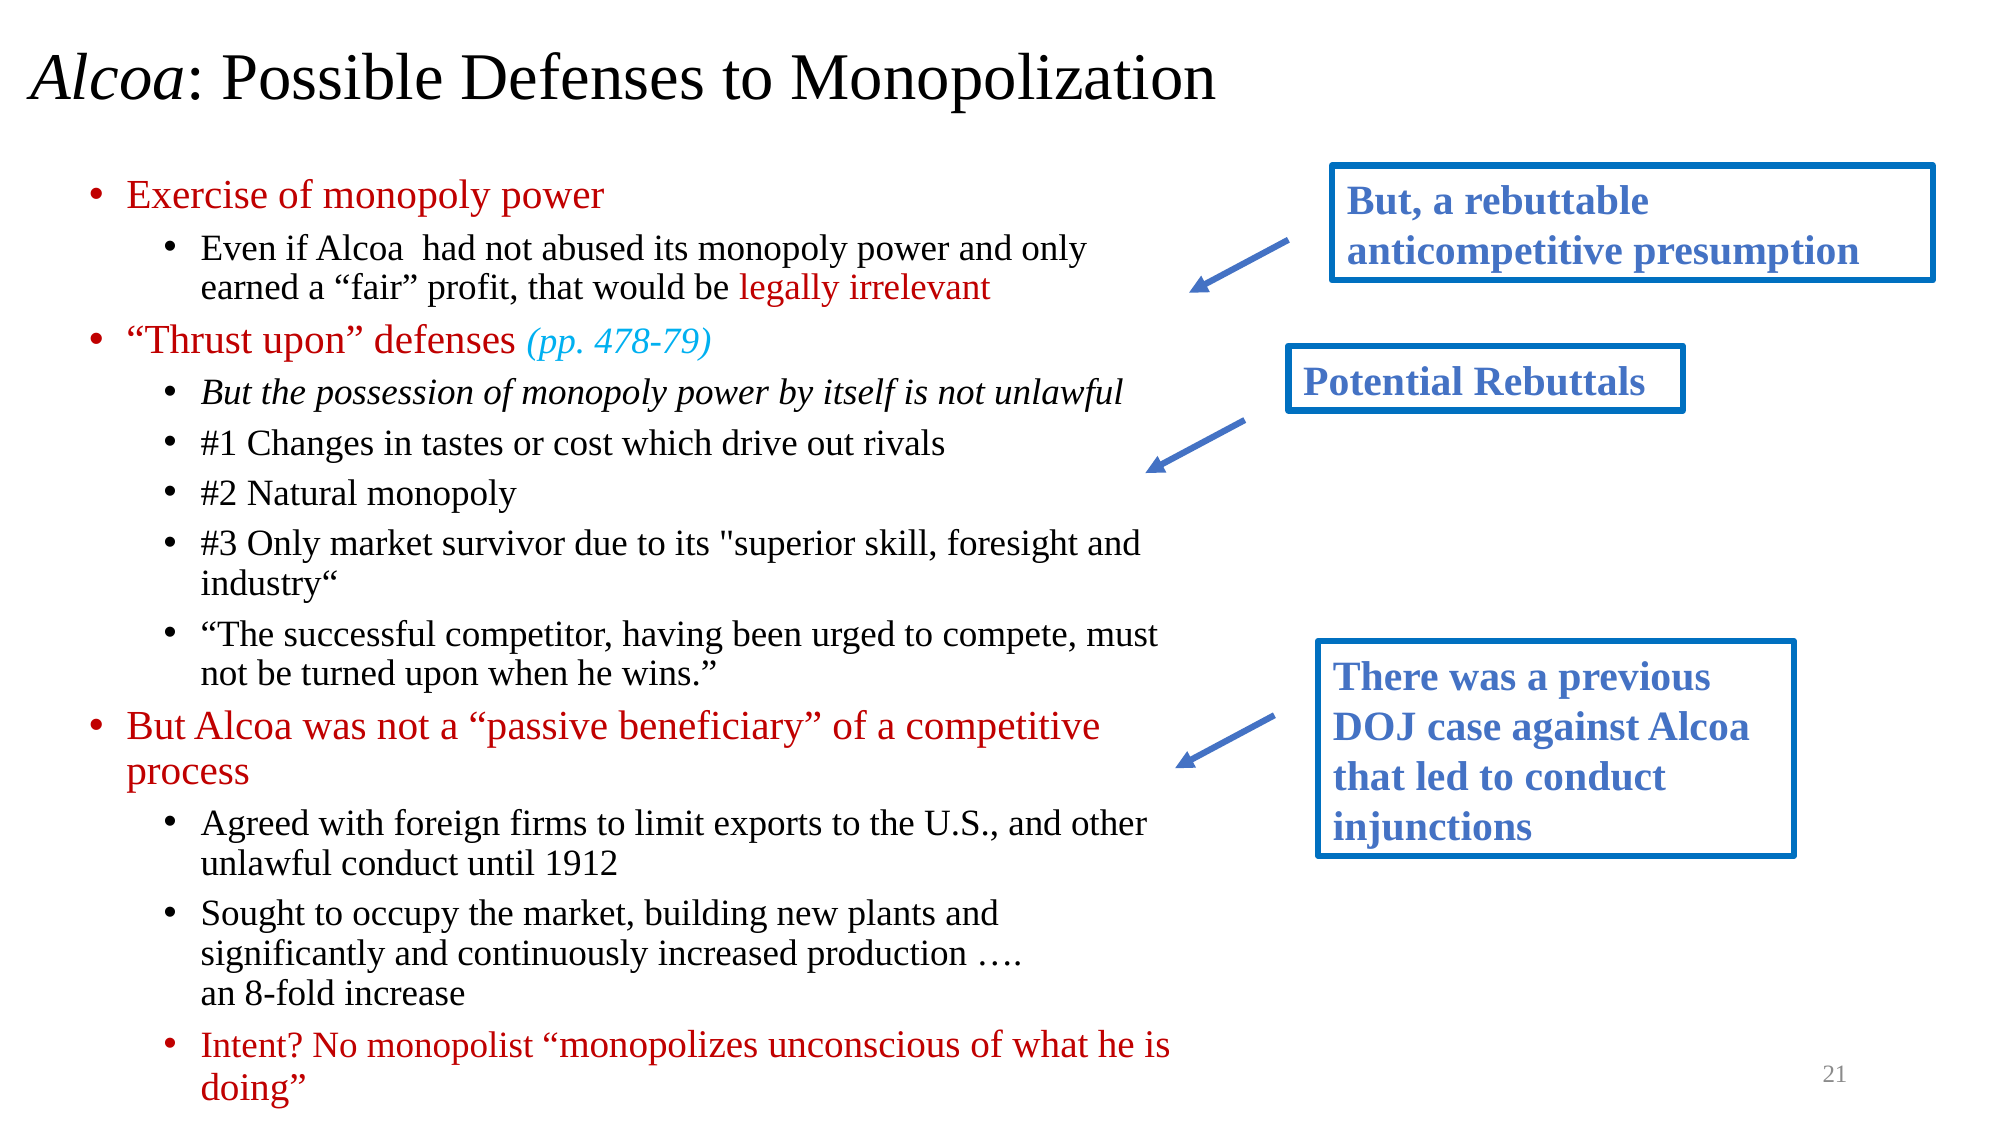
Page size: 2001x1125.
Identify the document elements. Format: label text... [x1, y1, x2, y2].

title Alcoa: Possible Defenses to Monopolization [15, 0, 1741, 187]
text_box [1189, 239, 1289, 293]
text_box There was a previous DOJ case against Alcoa that led to conduct injunctions [1318, 641, 1794, 856]
text_box But, a rebuttable anticompetitive presumption [1332, 165, 1933, 281]
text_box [1145, 420, 1245, 474]
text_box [1175, 715, 1275, 769]
slide_number 21 [1412, 1042, 1863, 1103]
text_box Potential Rebuttals [1288, 345, 1683, 411]
list Exercise of monopoly power Even if Alcoa had not abused its monopoly power and only earned a “fair” profit, that would be legally irrelevant “Thrust upon” defenses (pp. 478-79) But the possession of monopoly power by itself is not unlawful #1 Changes in tastes or cost which drive out rivals #2 Natural monopoly #3 Only market survivor due to its "superior skill, foresight and industry“ “The successful competitor, having been urged to compete, must not be turned upon when he wins.” But Alcoa was not a “passive beneficiary” of a competitive process Agreed with foreign firms to limit exports to the U.S., and other unlawful conduct until 1912 Sought to occupy the market, building new plants and significantly and continuously increased production …. an 8-fold increase Intent? No monopolist “monopolizes unconscious of what he is doing” [0, 165, 1190, 1125]
